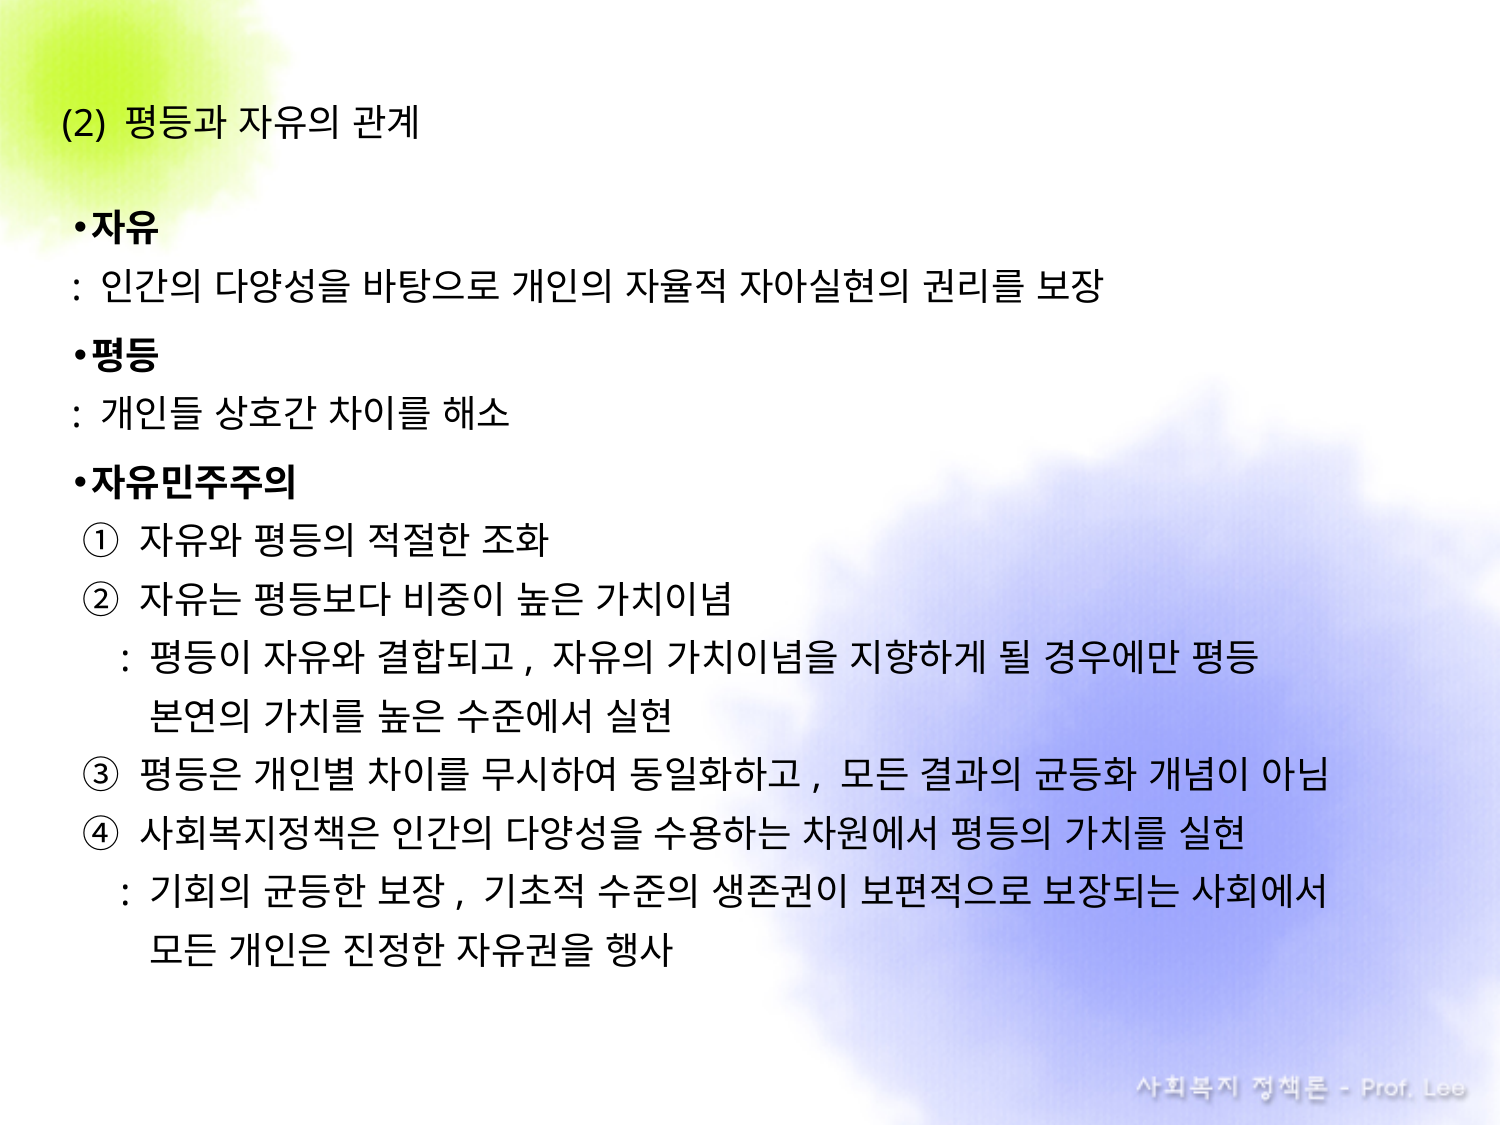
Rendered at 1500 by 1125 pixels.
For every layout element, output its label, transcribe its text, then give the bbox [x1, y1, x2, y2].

list (2) 평등과 자유의 관계 자유 : 인간의 다양성을 바탕으로 개인의 자율적 자아실현의 권리를 보장 평등 : 개인들 상호간 차이를 해소 자유민주주의 ① 자유와 평등의 적절한 조화 ② 자유는 평등보다 비중이 높은 가치이념 : 평등이 자유와 결합되고, 자유의 가치이념을 지향하게 될 경우에만 평등 . 본연의 가치를 높은 수준에서 실현 ③ 평등은 개인별 차이를 무시하여 동일화하고, 모든 결과의 균등화 개념이 아님 ④ 사회복지정책은 인간의 다양성을 수용하는 차원에서 평등의 가치를 실현 : 기회의 균등한 보장, 기초적 수준의 생존권이 보편적으로 보장되는 사회에서 . 모든 개인은 진정한 자유권을 행사 [46, 78, 1477, 1067]
picture [0, 0, 1500, 1125]
